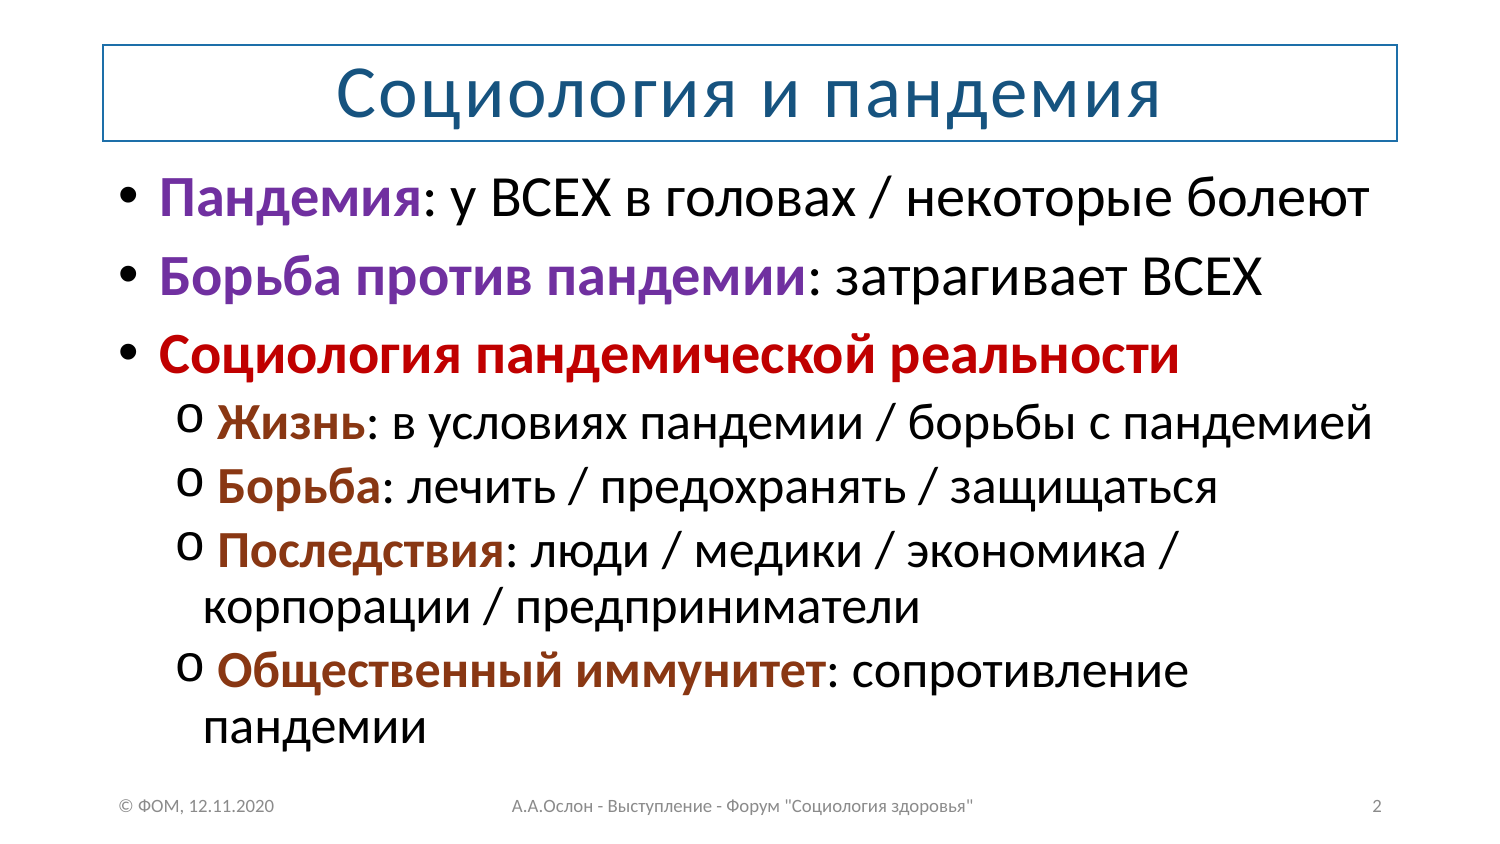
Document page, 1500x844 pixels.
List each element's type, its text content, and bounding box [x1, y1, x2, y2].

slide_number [103, 782, 441, 827]
footer А.А.Ослон - Выступление - Форум "Социология здоровья" [496, 782, 1004, 827]
title Социология и пандемия [102, 44, 1398, 142]
slide_number 2 [1059, 782, 1397, 827]
list Пандемия: у ВСЕХ в головах / некоторые болеют Борьба против пандемии: затрагивает ВСЕХ Социология пандемической реальности Жизнь: в условиях пандемии / борьбы с пандемией Борьба: лечить / предохранять / защищаться Последствия: люди / медики / экономика / корпорации / предприниматели Общественный иммунитет: сопротивление пандемии [103, 159, 1397, 772]
